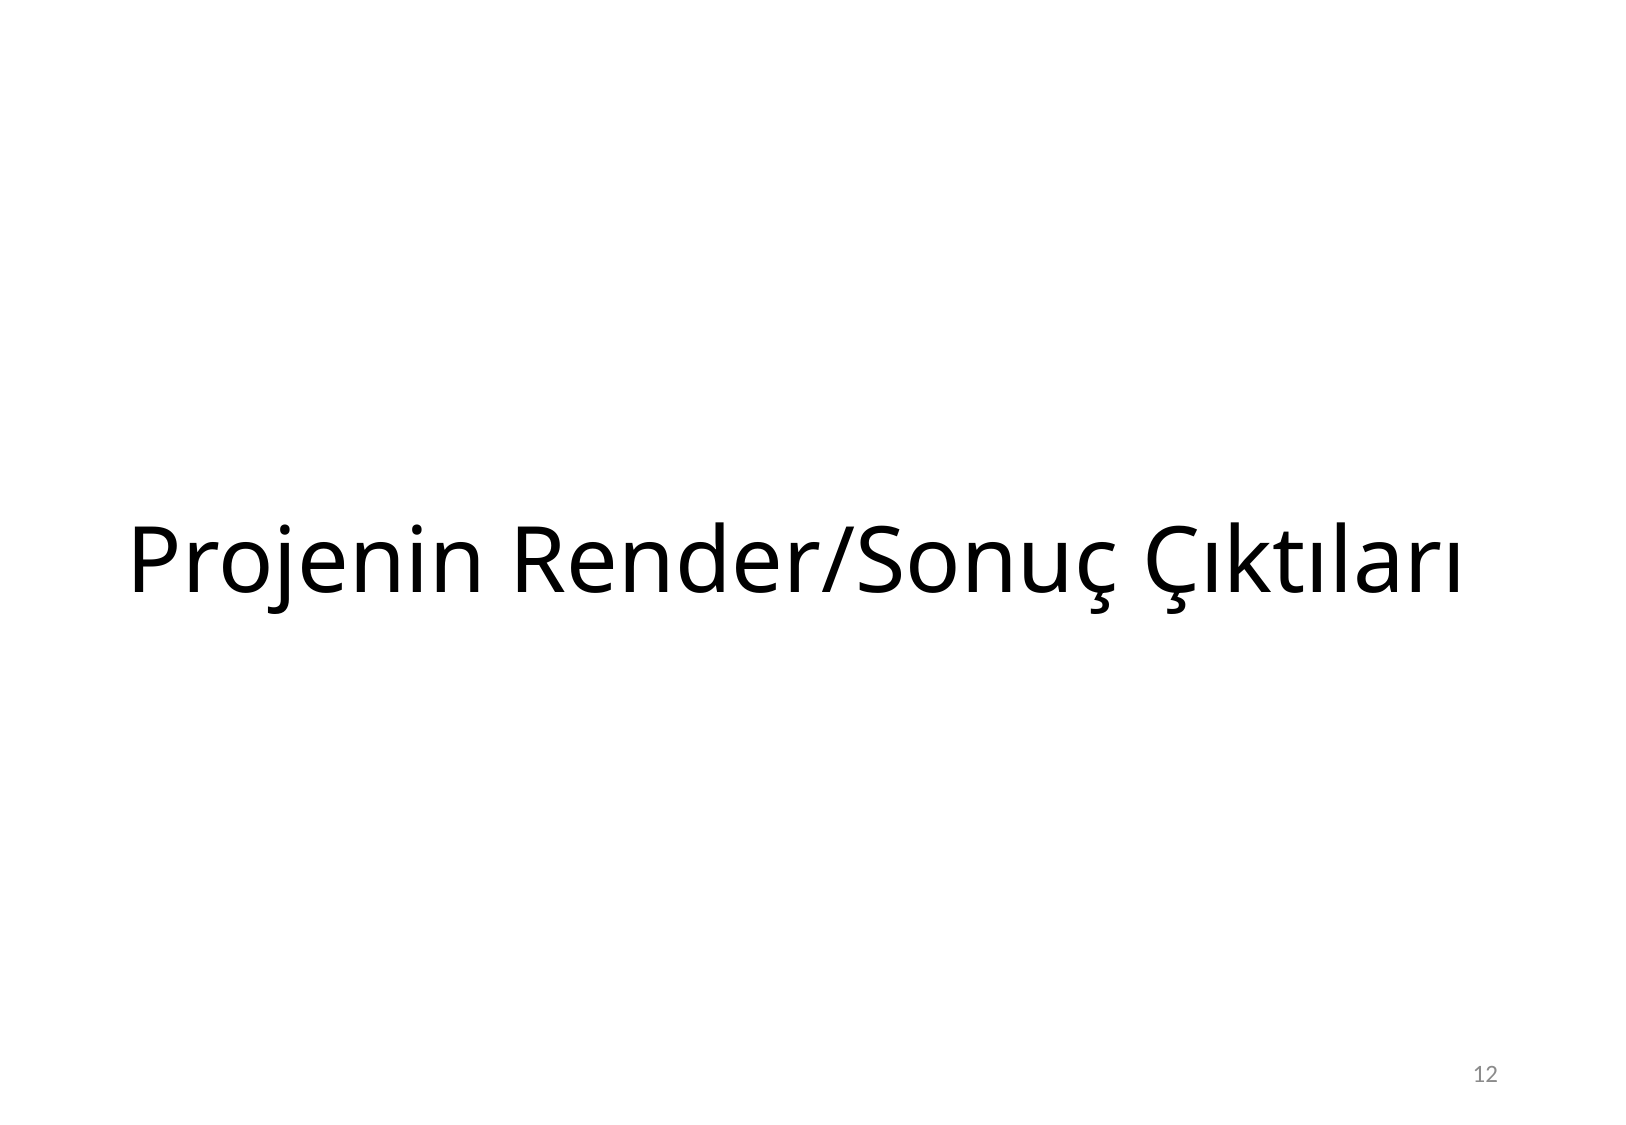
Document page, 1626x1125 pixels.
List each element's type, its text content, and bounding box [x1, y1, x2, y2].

slide_number 12 [1147, 1042, 1514, 1103]
title Projenin Render/Sonuç Çıktıları [111, 223, 1514, 902]
